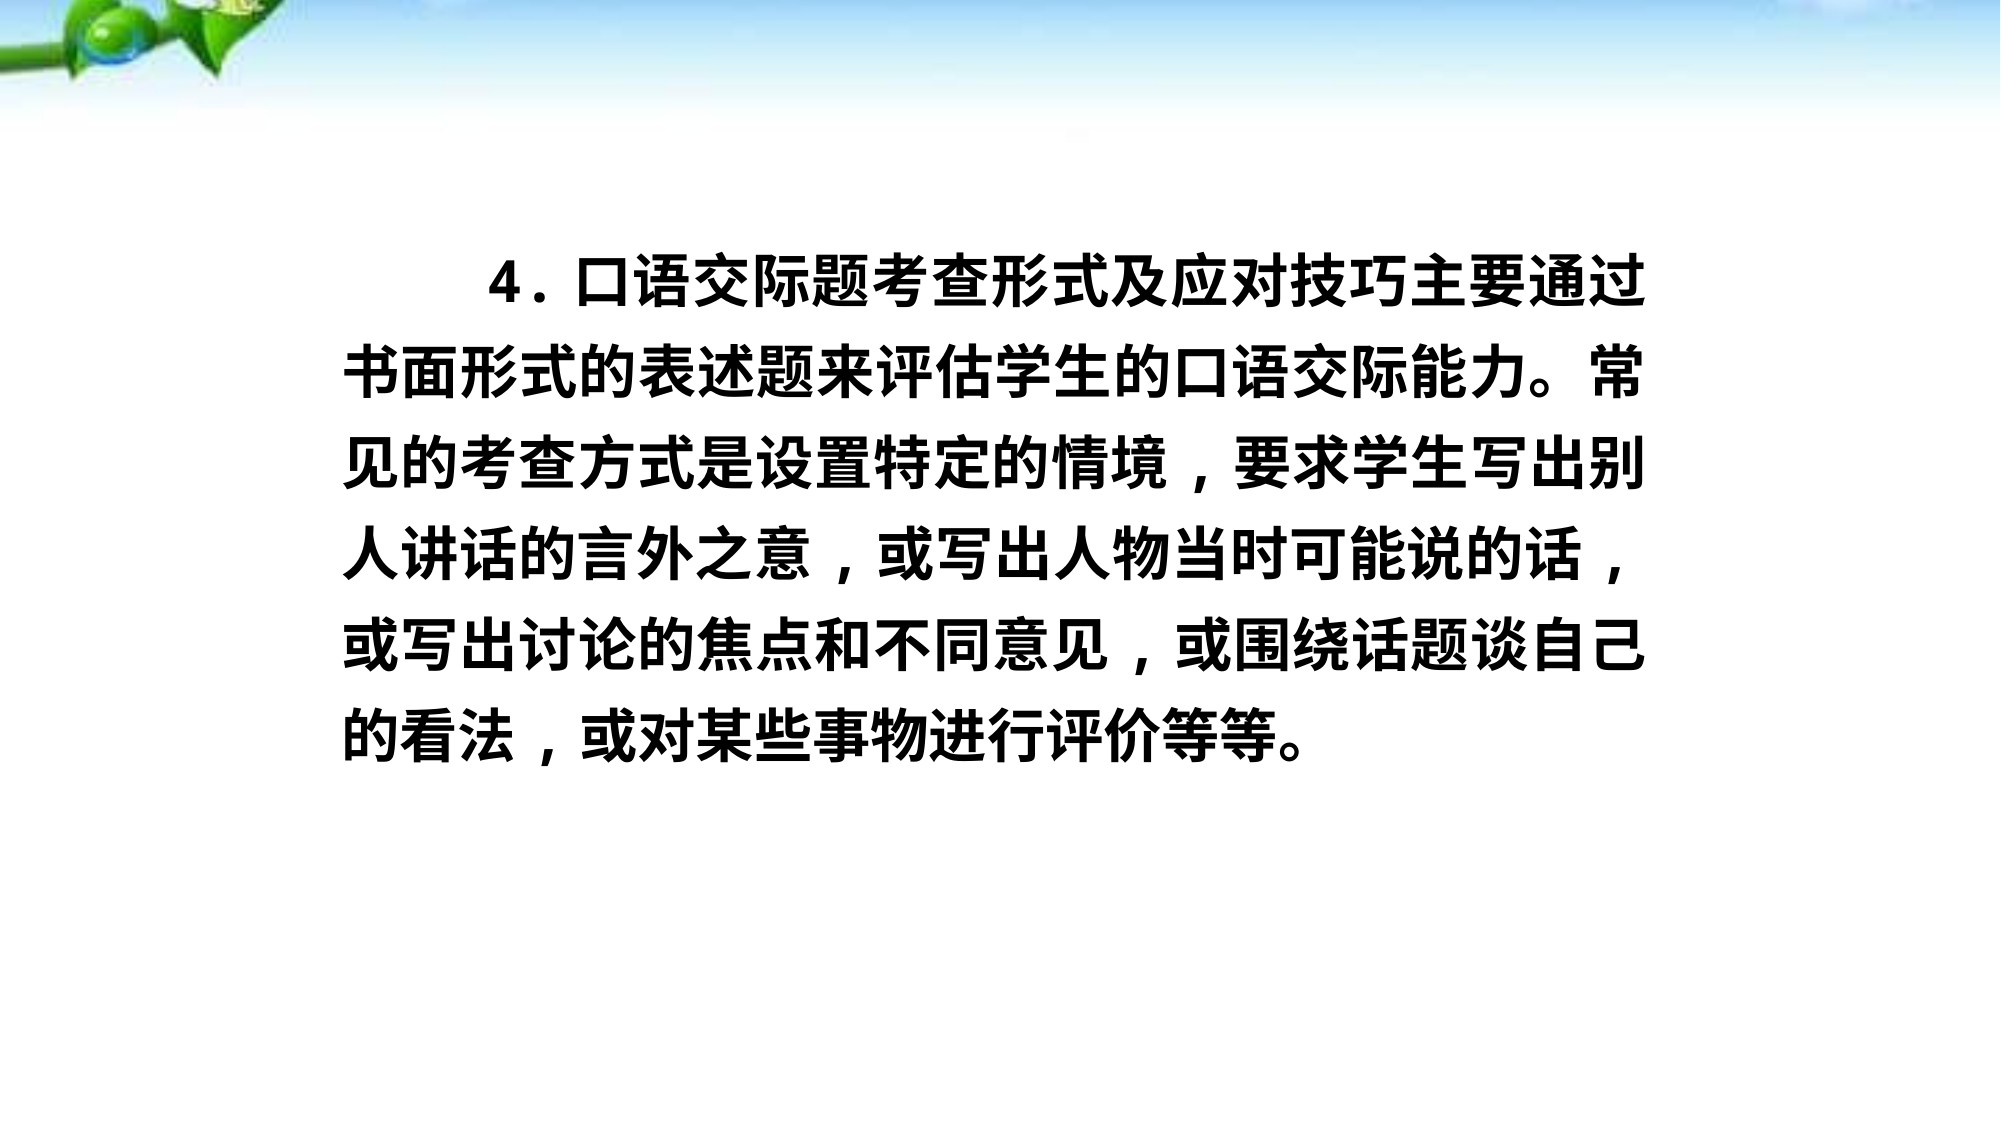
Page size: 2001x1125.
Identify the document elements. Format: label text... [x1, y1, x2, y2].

picture [0, 0, 2001, 1125]
text_box 4.口语交际题考查形式及应对技巧主要通过书面形式的表述题来评估学生的口语交际能力。常见的考查方式是设置特定的情境,要求学生写出别人讲话的言外之意,或写出人物当时可能说的话,或写出讨论的焦点和不同意见,或围绕话题谈自己的看法,或对某些事物进行评价等等。 [326, 215, 1662, 777]
